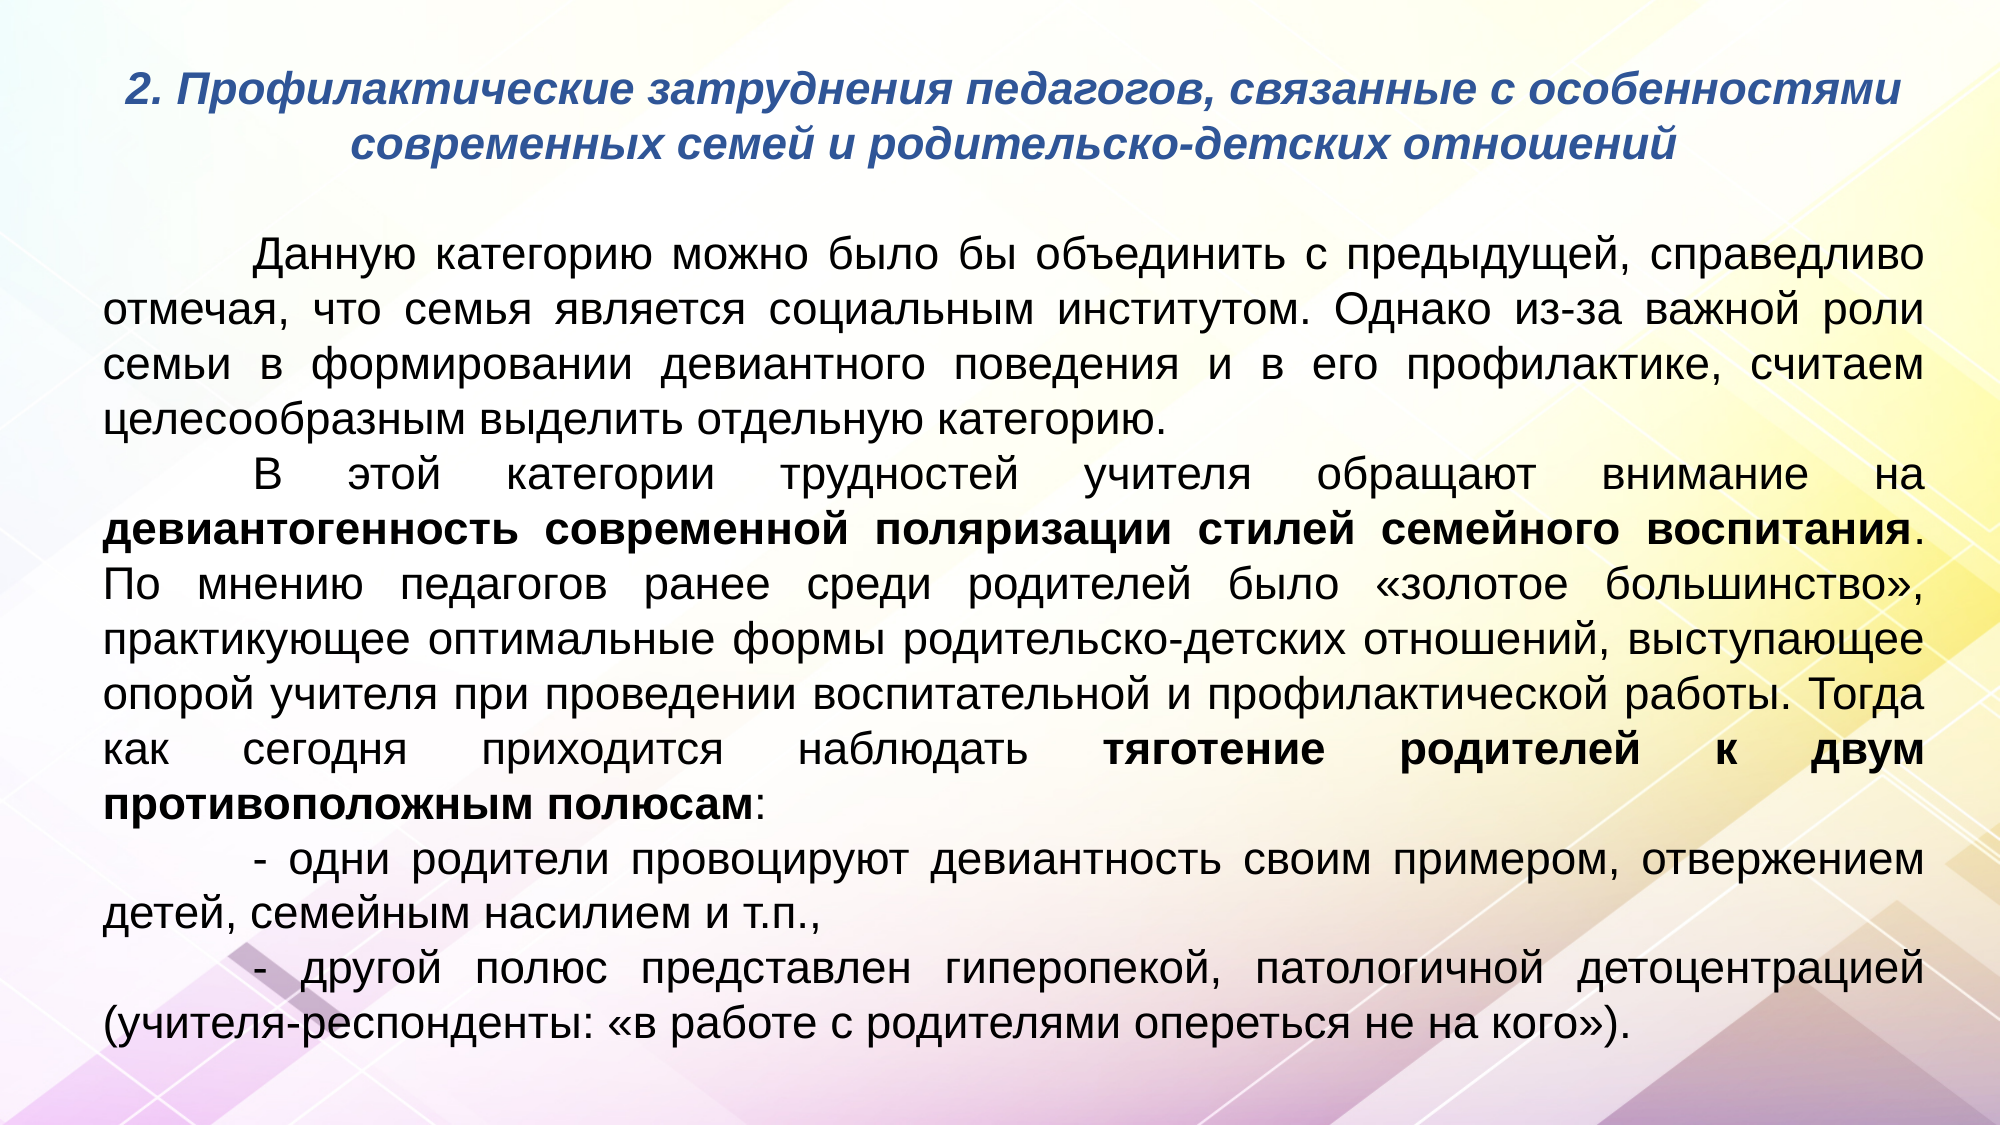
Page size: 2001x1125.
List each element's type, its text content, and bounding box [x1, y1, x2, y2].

picture [0, 0, 2000, 1125]
list 2. Профилактические затруднения педагогов, связанные с особенностями современных семей и родительско-детских отношений Данную категорию можно было бы объединить с предыдущей, справедливо отмечая, что семья является социальным институтом. Однако из-за важной роли семьи в формировании девиантного поведения и в его профилактике, считаем целесообразным выделить отдельную категорию. В этой категории трудностей учителя обращают внимание на девиантогенность современной поляризации стилей семейного воспитания. По мнению педагогов ранее среди родителей было «золотое большинство», практикующее оптимальные формы родительско-детских отношений, выступающее опорой учителя при проведении воспитательной и профилактической работы. Тогда как сегодня приходится наблюдать тяготение родителей к двум противоположным полюсам: - одни родители провоцируют девиантность своим примером, отвержением детей, семейным насилием и т.п., - другой полюс представлен гиперопекой, патологичной детоцентрацией (учителя-респонденты: «в работе с родителями опереться не на кого»). [50, 51, 1942, 1083]
